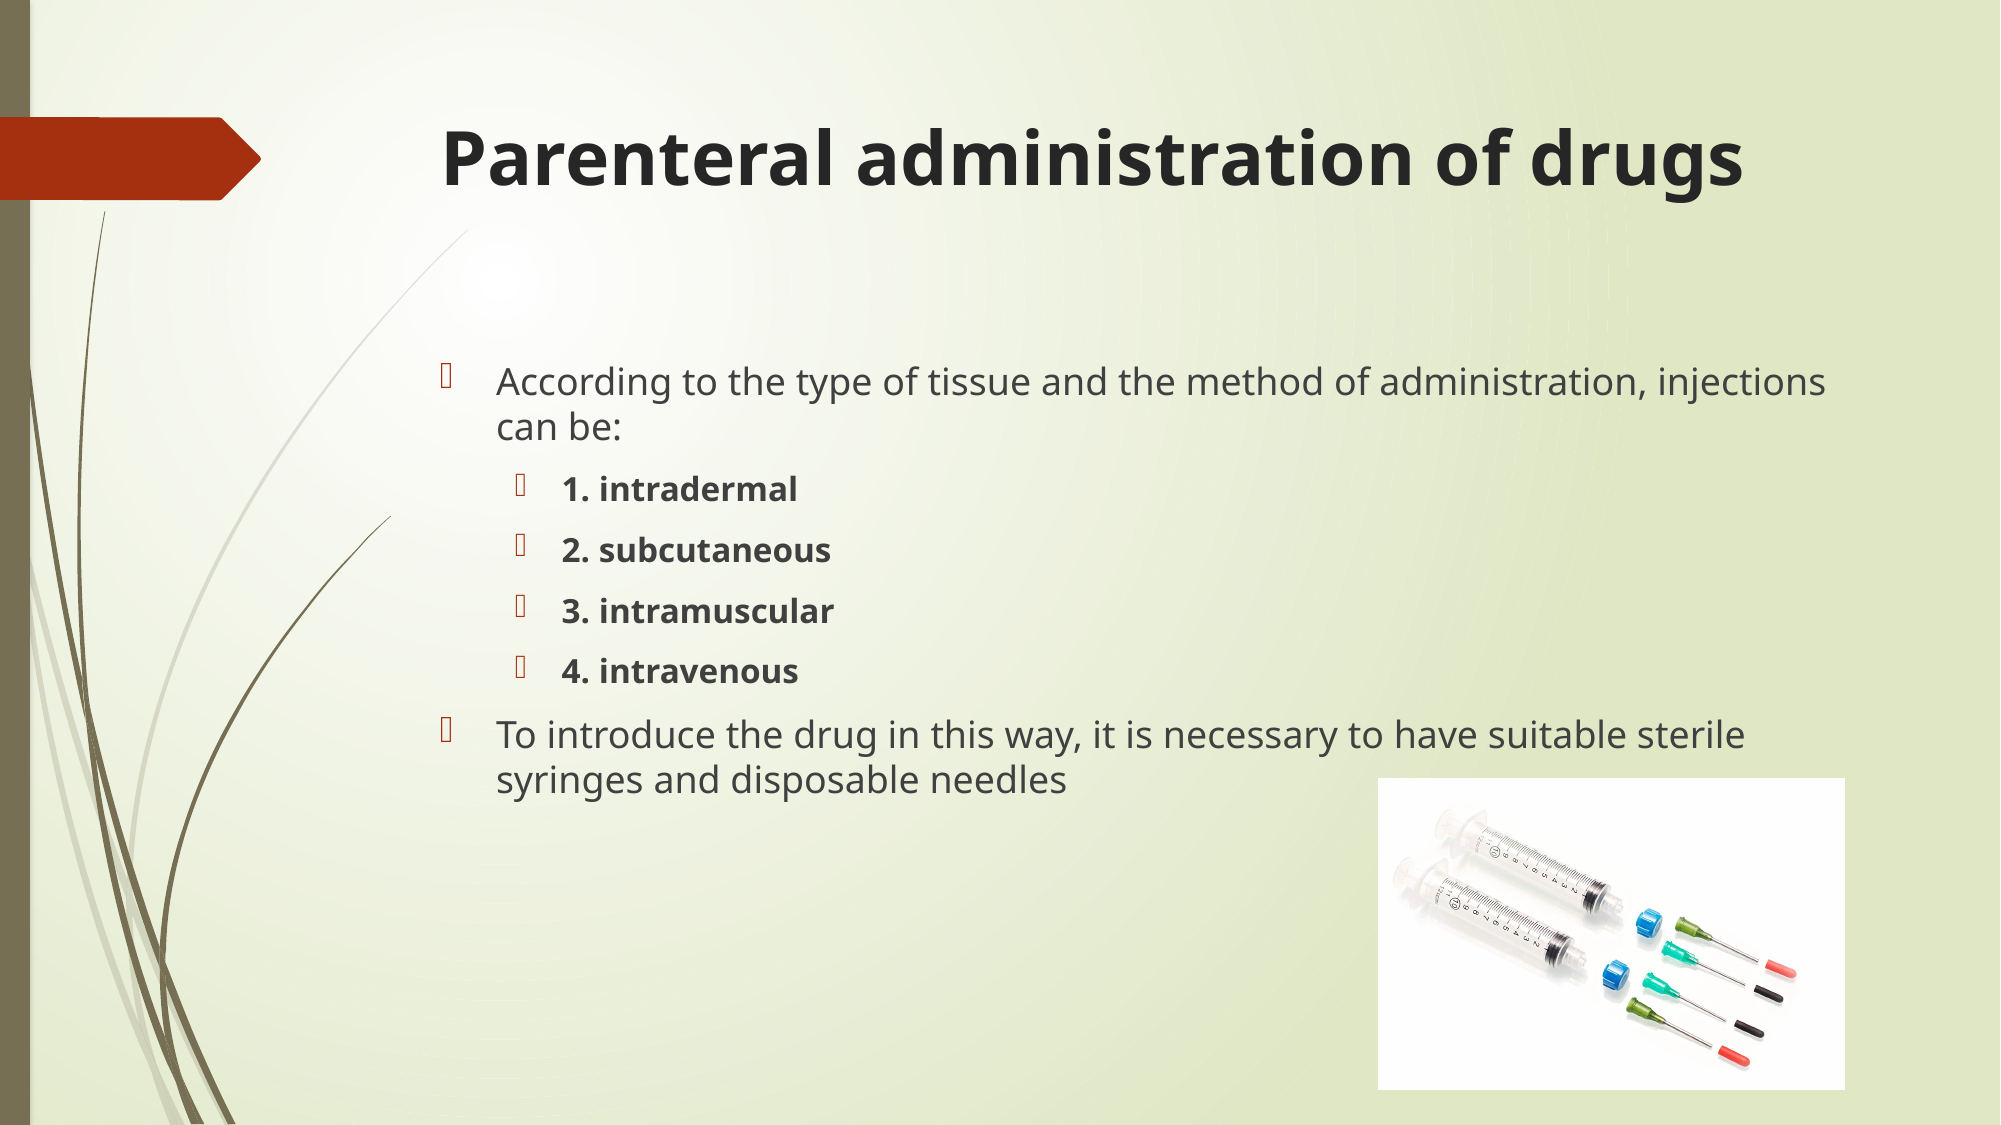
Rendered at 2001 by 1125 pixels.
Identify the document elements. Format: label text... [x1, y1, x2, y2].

picture [1377, 778, 1845, 1091]
title Parenteral administration of drugs [425, 102, 1888, 313]
list According to the type of tissue and the method of administration, injections can be: 1. intradermal 2. subcutaneous 3. intramuscular 4. intravenous To introduce the drug in this way, it is necessary to have suitable sterile syringes and disposable needles [424, 350, 1888, 970]
